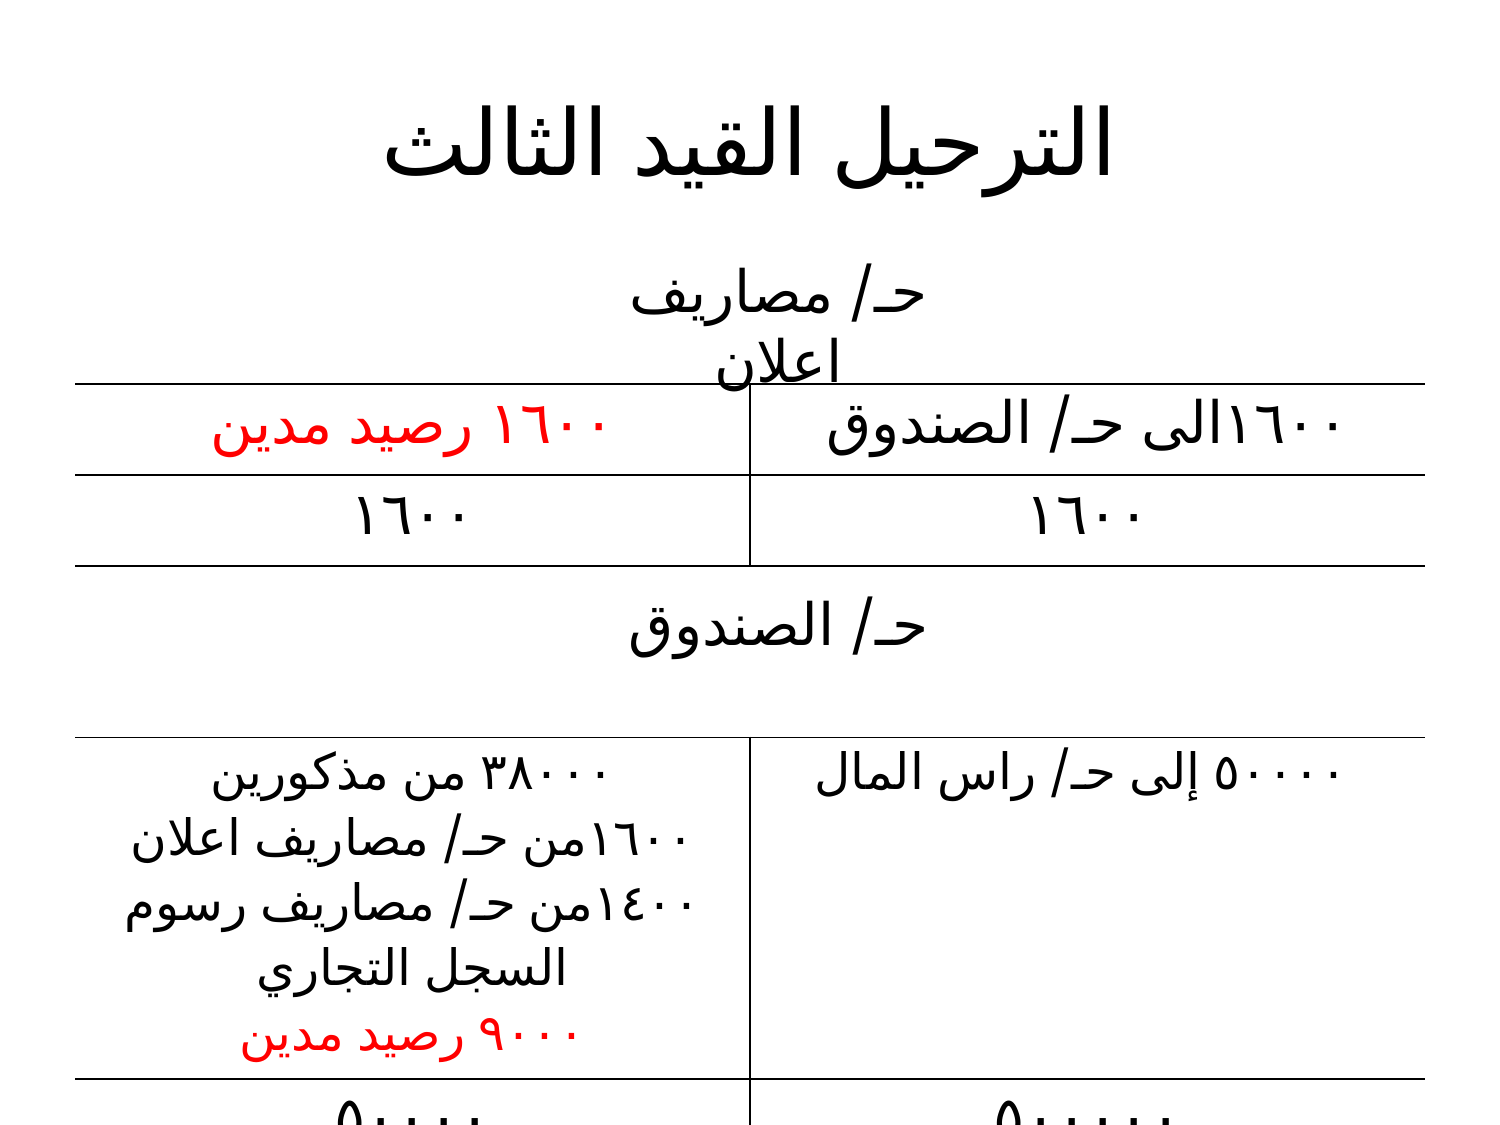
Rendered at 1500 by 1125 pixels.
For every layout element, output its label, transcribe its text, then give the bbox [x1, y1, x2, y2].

table_cell ١٦٠٠ [75, 476, 749, 565]
text_box حـ/ مصاريف اعلان [553, 292, 1005, 356]
table_header ١٦٠٠ رصيد مدين [75, 385, 749, 474]
table_header ٣٨٠٠٠ من مذكورين ١٦٠٠من حـ/ مصاريف اعلان ١٤٠٠من حـ/ مصاريف رسوم السجل التجاري ٩٠٠٠ رصيد مدين [75, 738, 749, 1078]
table_cell ٥٠٠٠٠٠ [751, 1080, 1425, 1125]
text_box حـ/ الصندوق [553, 591, 1005, 654]
table_cell ١٦٠٠ [751, 476, 1425, 565]
table_header ١٦٠٠الى حـ/ الصندوق [751, 385, 1425, 474]
title الترحيل القيد الثالث [75, 45, 1425, 233]
table_cell ٥٠٠٠٠ [75, 1080, 749, 1125]
table_header ٥٠٠٠٠ إلى حـ/ راس المال [751, 738, 1425, 1078]
